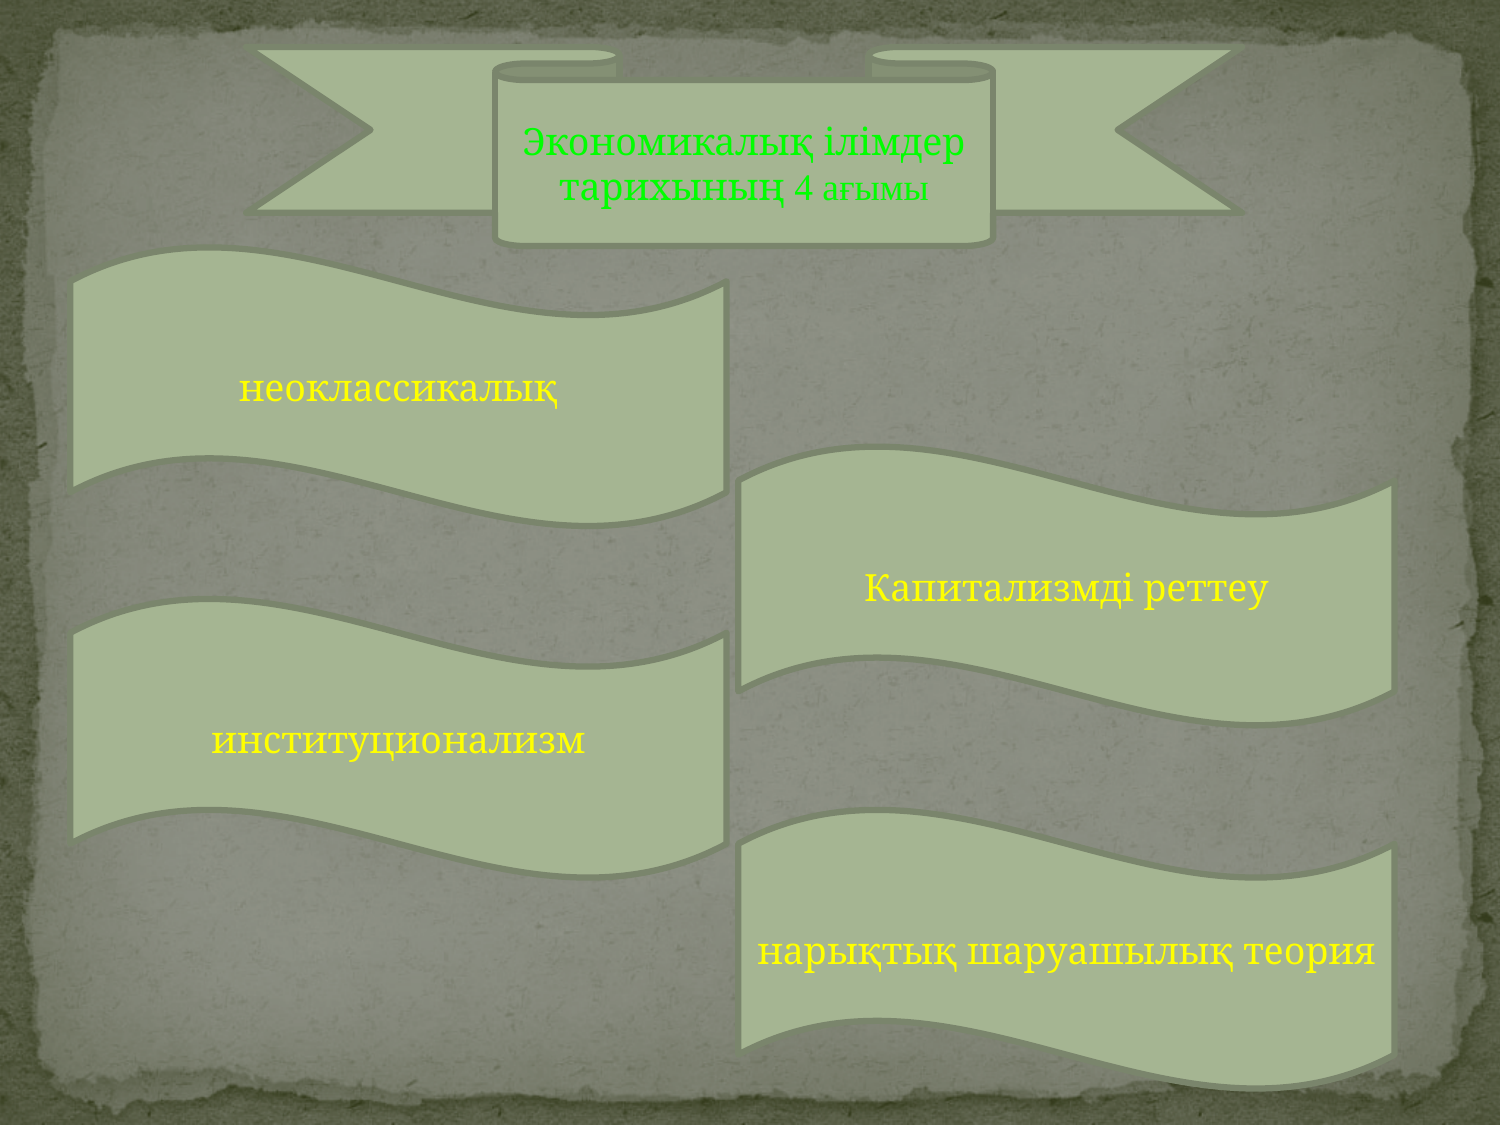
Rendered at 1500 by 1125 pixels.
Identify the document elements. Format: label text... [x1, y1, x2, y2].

text_box институционализм [67, 595, 730, 881]
text_box неоклассикалық [67, 244, 730, 530]
text_box Капитализмді реттеу [735, 443, 1398, 729]
text_box нарықтық шаруашылық теория [735, 806, 1398, 1092]
text_box Экономикалық ілімдер тарихының 4 ағымы [243, 43, 1246, 250]
